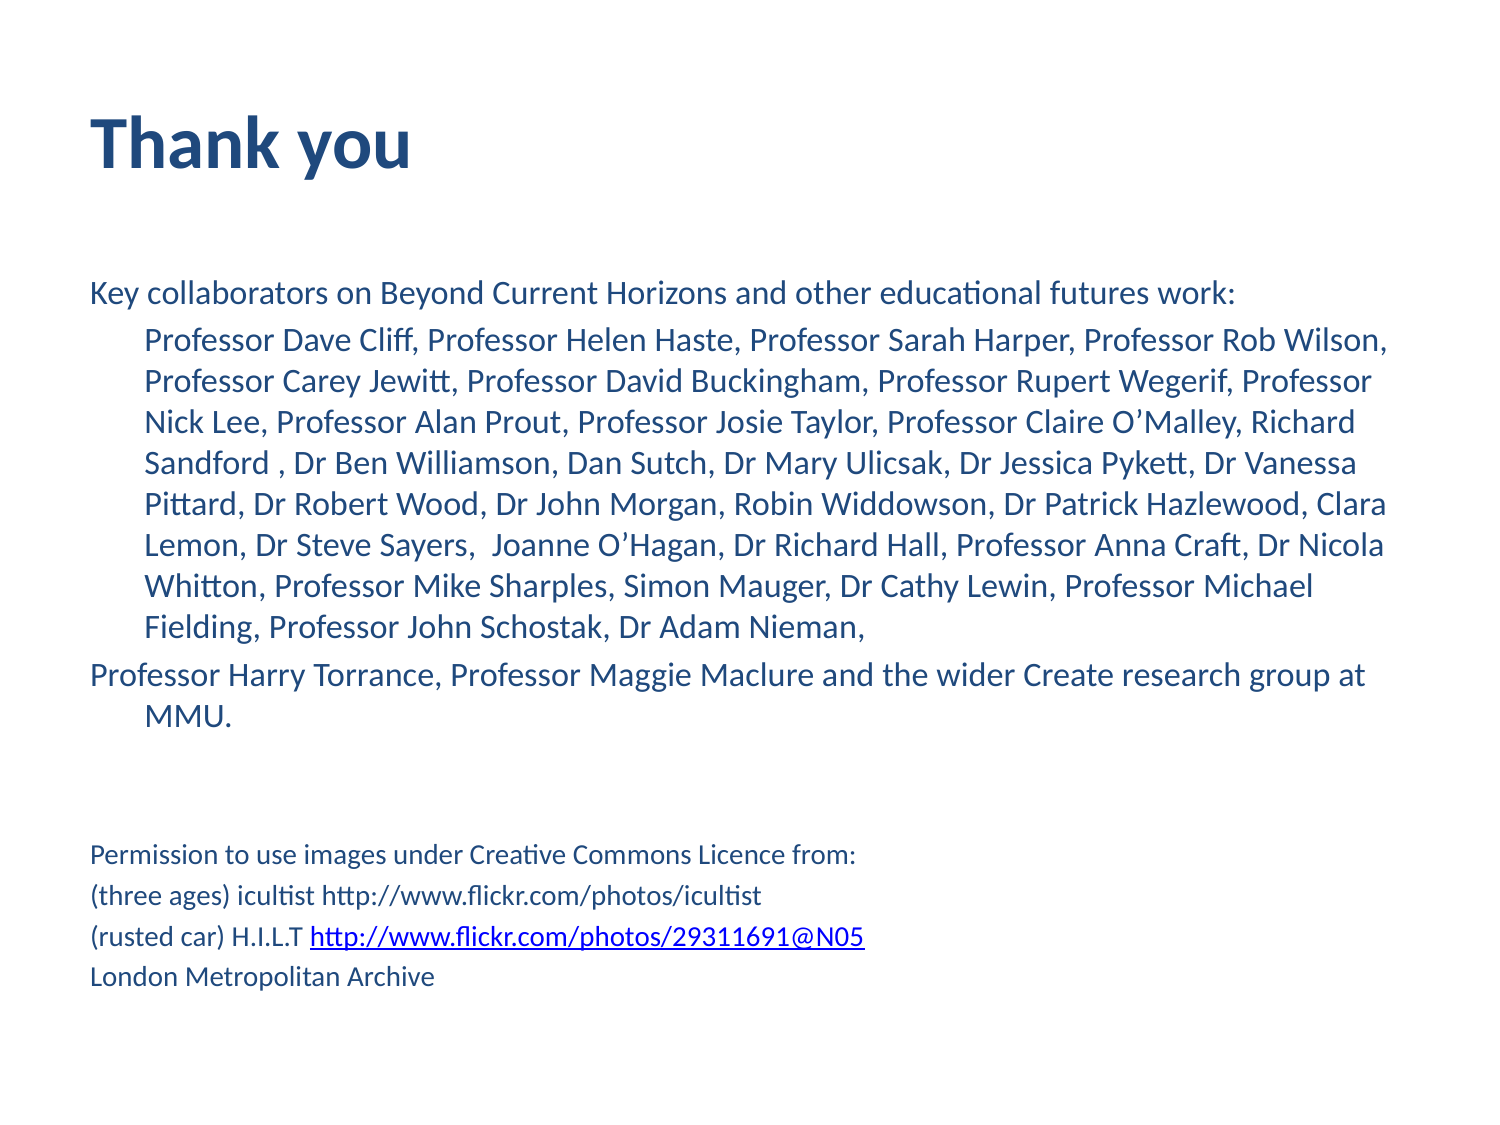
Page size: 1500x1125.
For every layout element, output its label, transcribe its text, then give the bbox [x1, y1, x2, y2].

list Key collaborators on Beyond Current Horizons and other educational futures work: Professor Dave Cliff, Professor Helen Haste, Professor Sarah Harper, Professor Rob Wilson, Professor Carey Jewitt, Professor David Buckingham, Professor Rupert Wegerif, Professor Nick Lee, Professor Alan Prout, Professor Josie Taylor, Professor Claire O’Malley, Richard Sandford , Dr Ben Williamson, Dan Sutch, Dr Mary Ulicsak, Dr Jessica Pykett, Dr Vanessa Pittard, Dr Robert Wood, Dr John Morgan, Robin Widdowson, Dr Patrick Hazlewood, Clara Lemon, Dr Steve Sayers, Joanne O’Hagan, Dr Richard Hall, Professor Anna Craft, Dr Nicola Whitton, Professor Mike Sharples, Simon Mauger, Dr Cathy Lewin, Professor Michael Fielding, Professor John Schostak, Dr Adam Nieman, Professor Harry Torrance, Professor Maggie Maclure and the wider Create research group at MMU. Permission to use images under Creative Commons Licence from: (three ages) icultist http://www.flickr.com/photos/icultist (rusted car) H.I.L.T http://www.flickr.com/photos/29311691@N05 London Metropolitan Archive [75, 262, 1425, 1005]
title Thank you [75, 45, 1425, 233]
